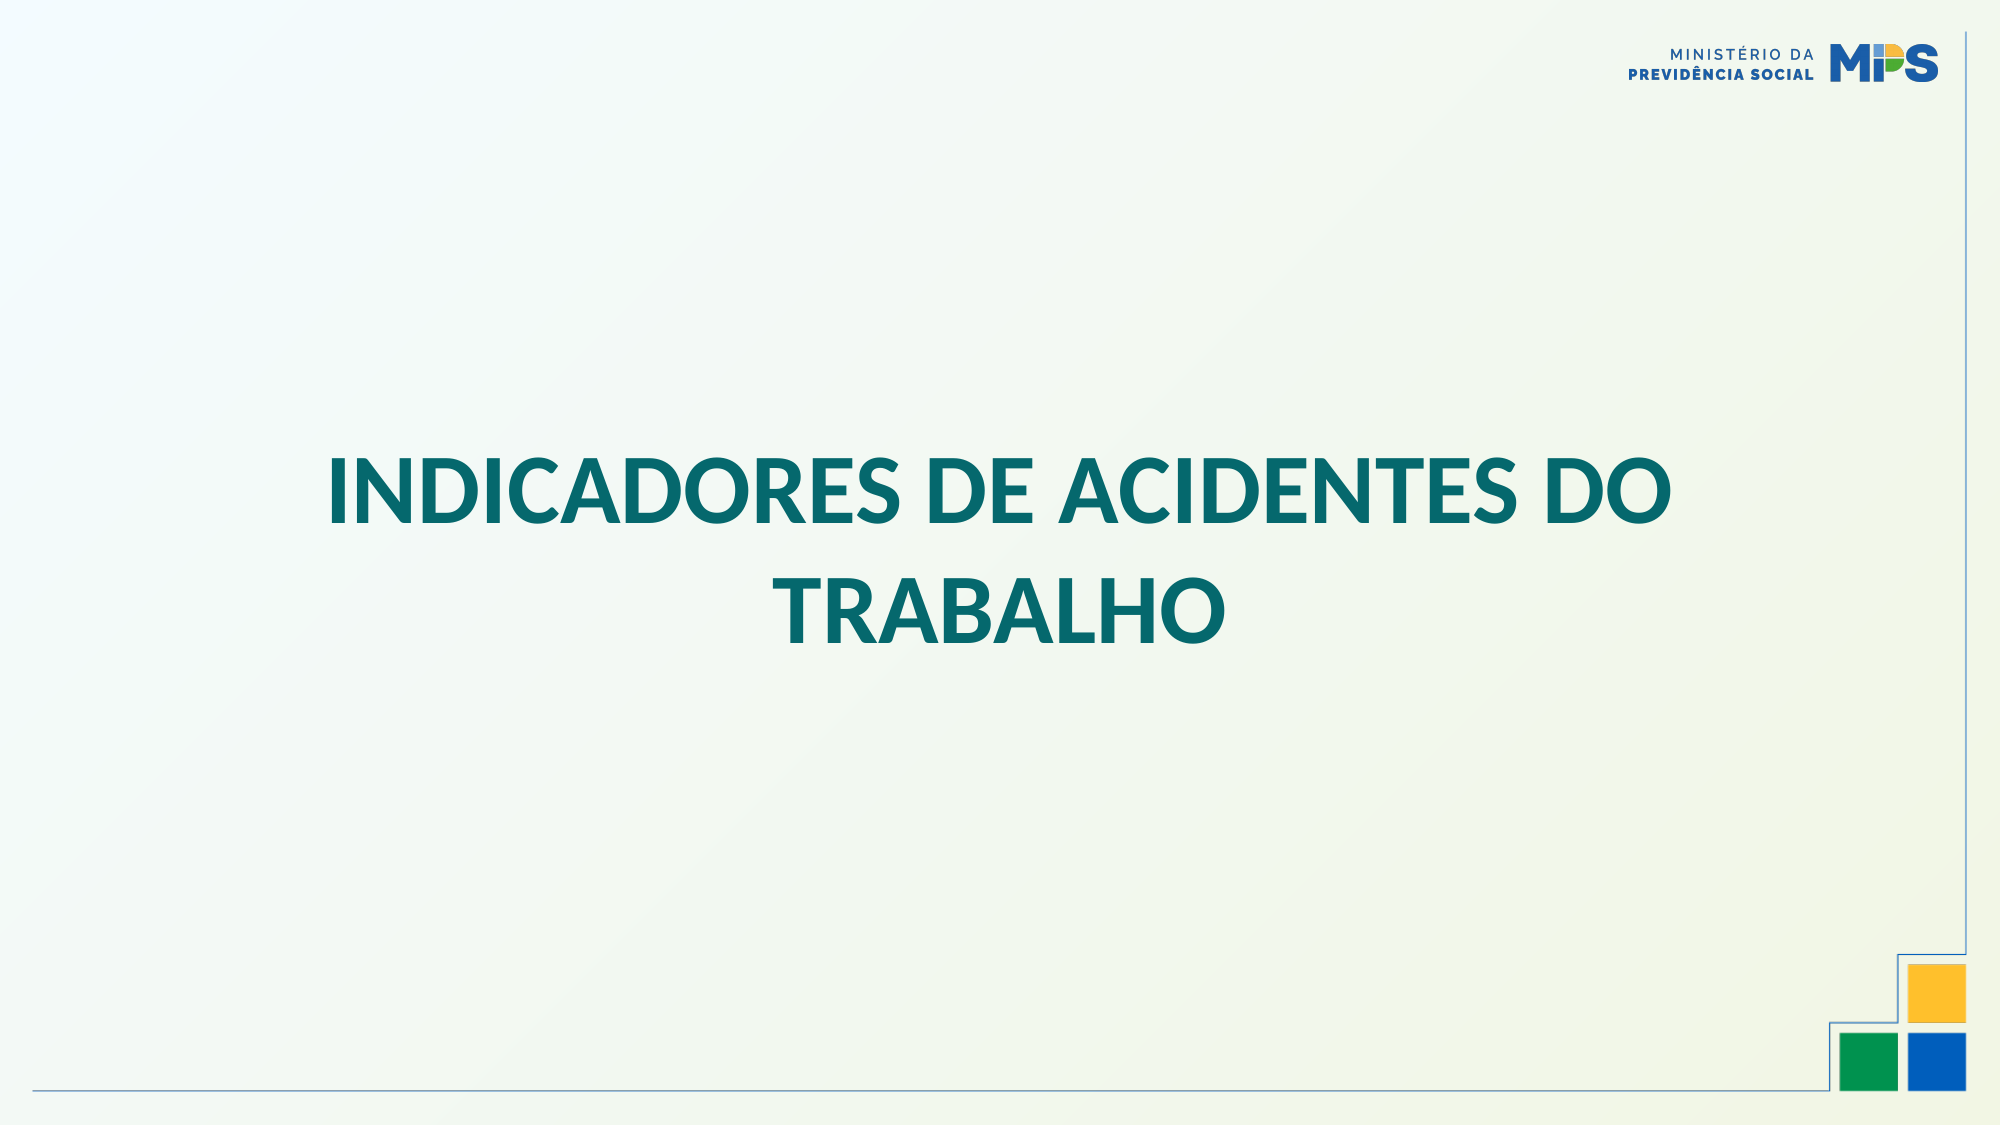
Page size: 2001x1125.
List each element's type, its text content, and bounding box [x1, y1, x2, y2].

picture [0, 0, 2000, 1125]
title INDICADORES DE ACIDENTES DO TRABALHO [276, 423, 1724, 702]
